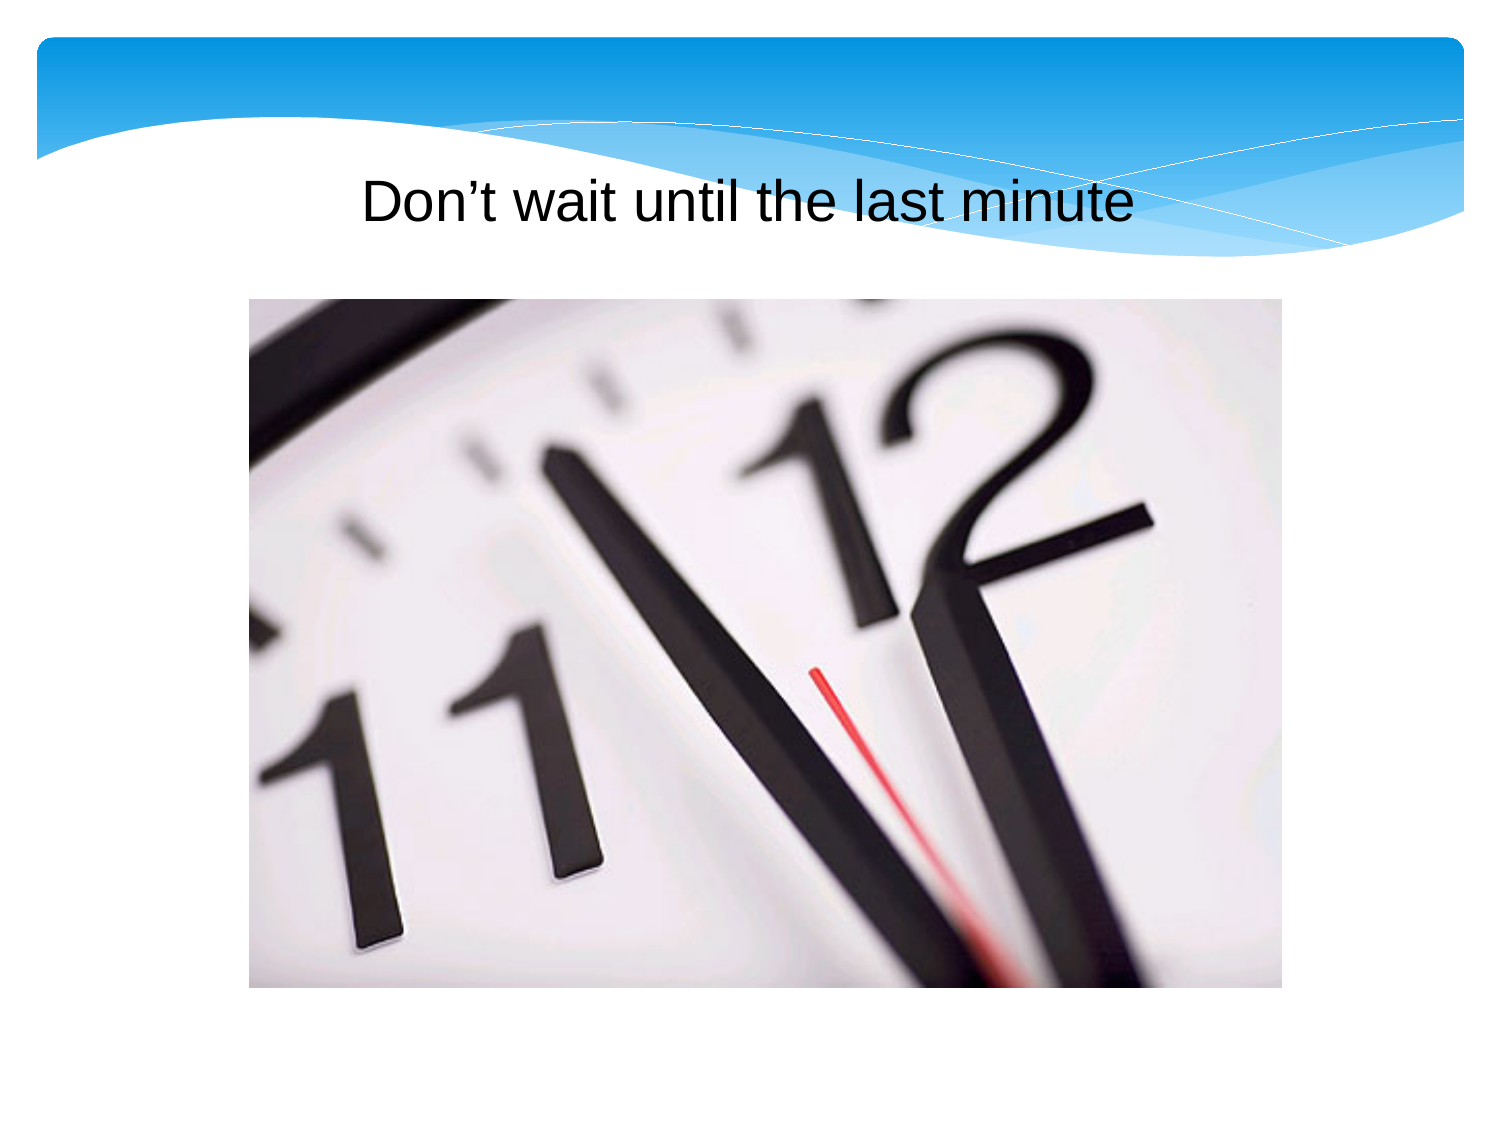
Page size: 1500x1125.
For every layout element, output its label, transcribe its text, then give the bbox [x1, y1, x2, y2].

text_box Don’t wait until the last minute [346, 155, 1184, 241]
picture [248, 299, 1282, 988]
